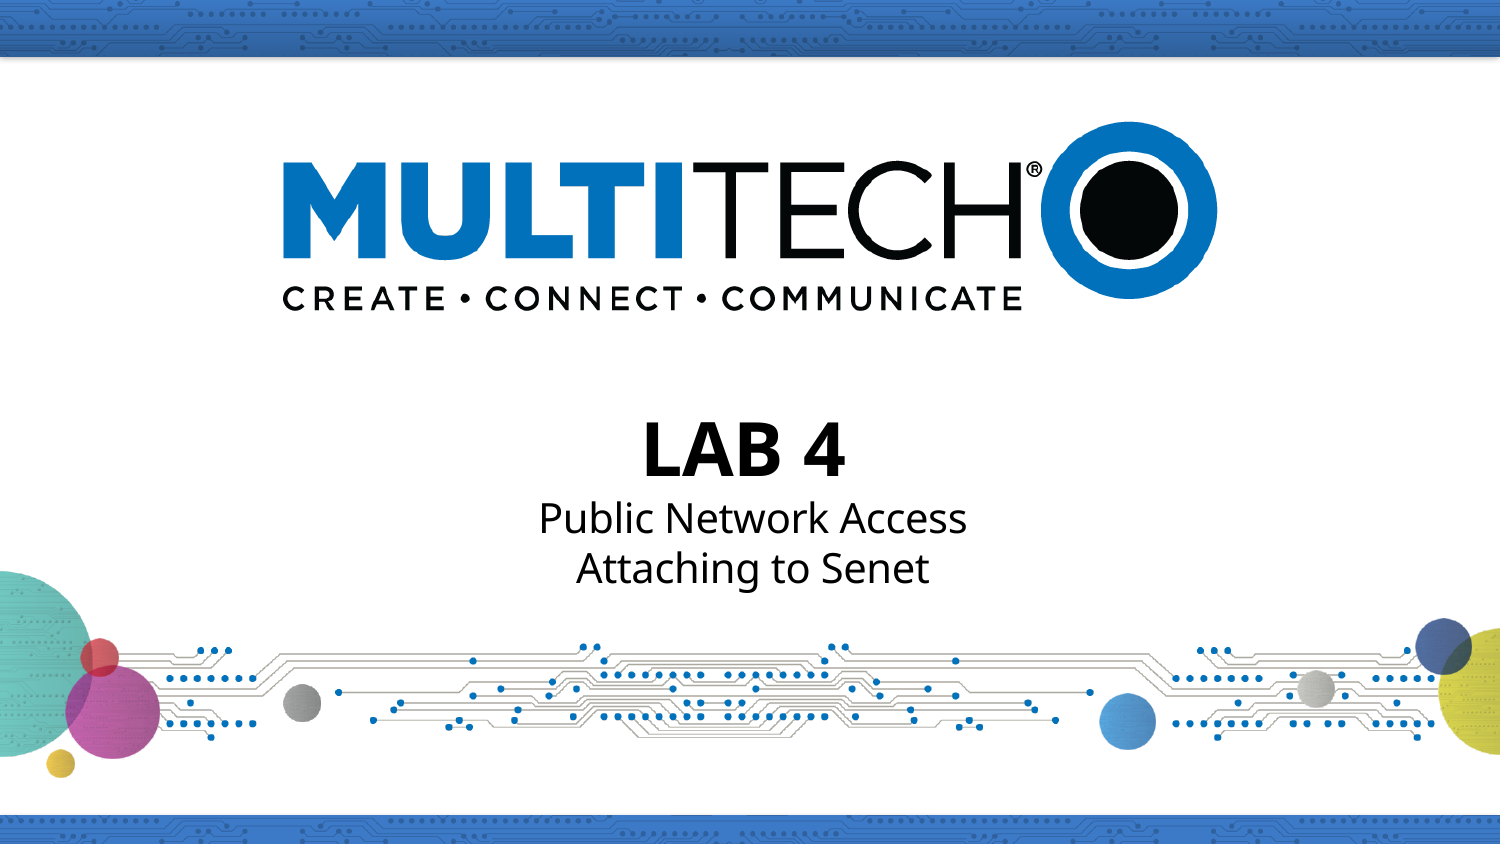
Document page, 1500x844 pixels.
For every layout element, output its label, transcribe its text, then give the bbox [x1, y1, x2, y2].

picture [281, 121, 1219, 317]
picture [0, 815, 1500, 844]
picture [0, 0, 1500, 56]
title LAB 4 Public Network Access Attaching to Senet [75, 334, 1425, 660]
picture [0, 571, 1500, 778]
